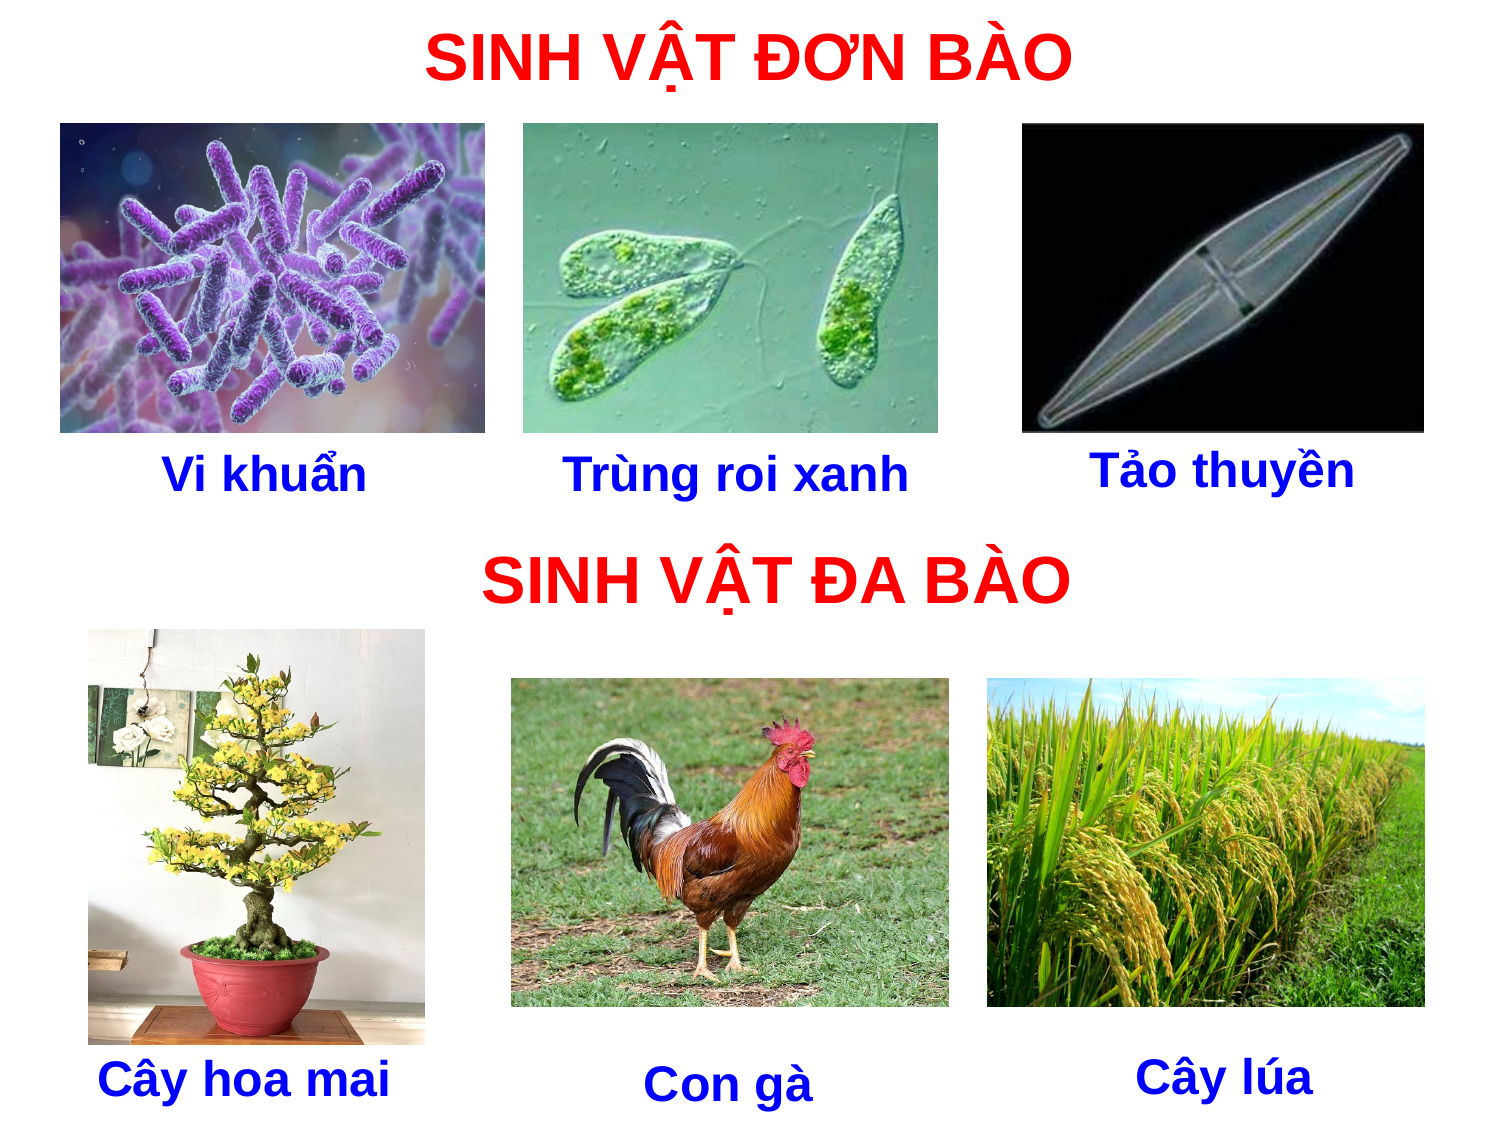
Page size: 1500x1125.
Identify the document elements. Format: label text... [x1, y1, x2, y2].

title SINH VẬT ĐƠN BÀO [75, 1, 1425, 107]
picture [511, 678, 950, 1007]
picture [987, 678, 1425, 1007]
text_box Trùng roi xanh [515, 433, 957, 509]
text_box Tảo thuyền [1054, 441, 1391, 506]
text_box Cây lúa [1056, 1037, 1393, 1112]
text_box Con gà [508, 1043, 949, 1119]
picture [523, 123, 938, 433]
text_box Vi khuẩn [96, 441, 433, 510]
picture [1021, 123, 1424, 433]
picture [88, 629, 426, 1045]
picture [59, 123, 485, 433]
text_box SINH VẬT ĐA BÀO [102, 524, 1453, 630]
text_box Cây hoa mai [76, 1039, 413, 1115]
